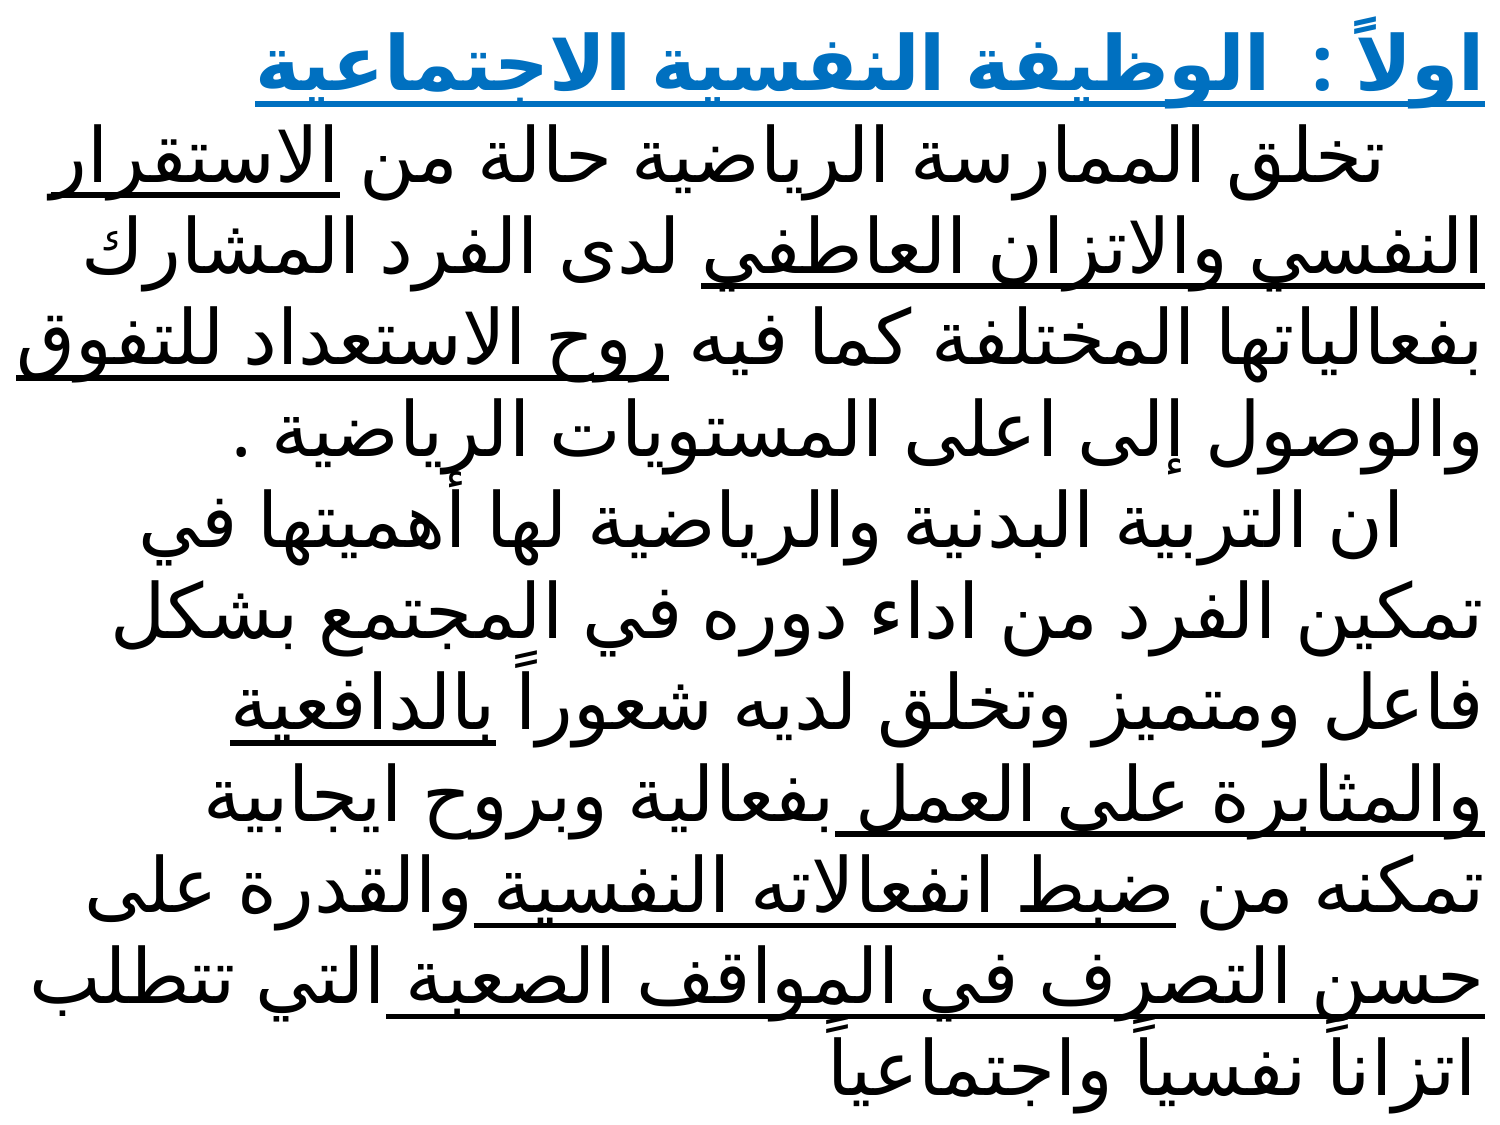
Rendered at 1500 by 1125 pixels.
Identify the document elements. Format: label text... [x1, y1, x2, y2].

title اولاً : الوظيفة النفسية الاجتماعية تخلق الممارسة الرياضية حالة من الاستقرار النفسي والاتزان العاطفي لدى الفرد المشارك بفعالياتها المختلفة كما فيه روح الاستعداد للتفوق والوصول إلى اعلى المستويات الرياضية . ان التربية البدنية والرياضية لها أهميتها في تمكين الفرد من اداء دوره في المجتمع بشكل فاعل ومتميز وتخلق لديه شعوراً بالدافعية والمثابرة على العمل بفعالية وبروح ايجابية تمكنه من ضبط انفعالاته النفسية والقدرة على حسن التصرف في المواقف الصعبة التي تتطلب اتزاناً نفسياً واجتماعياً [0, 0, 1500, 1125]
